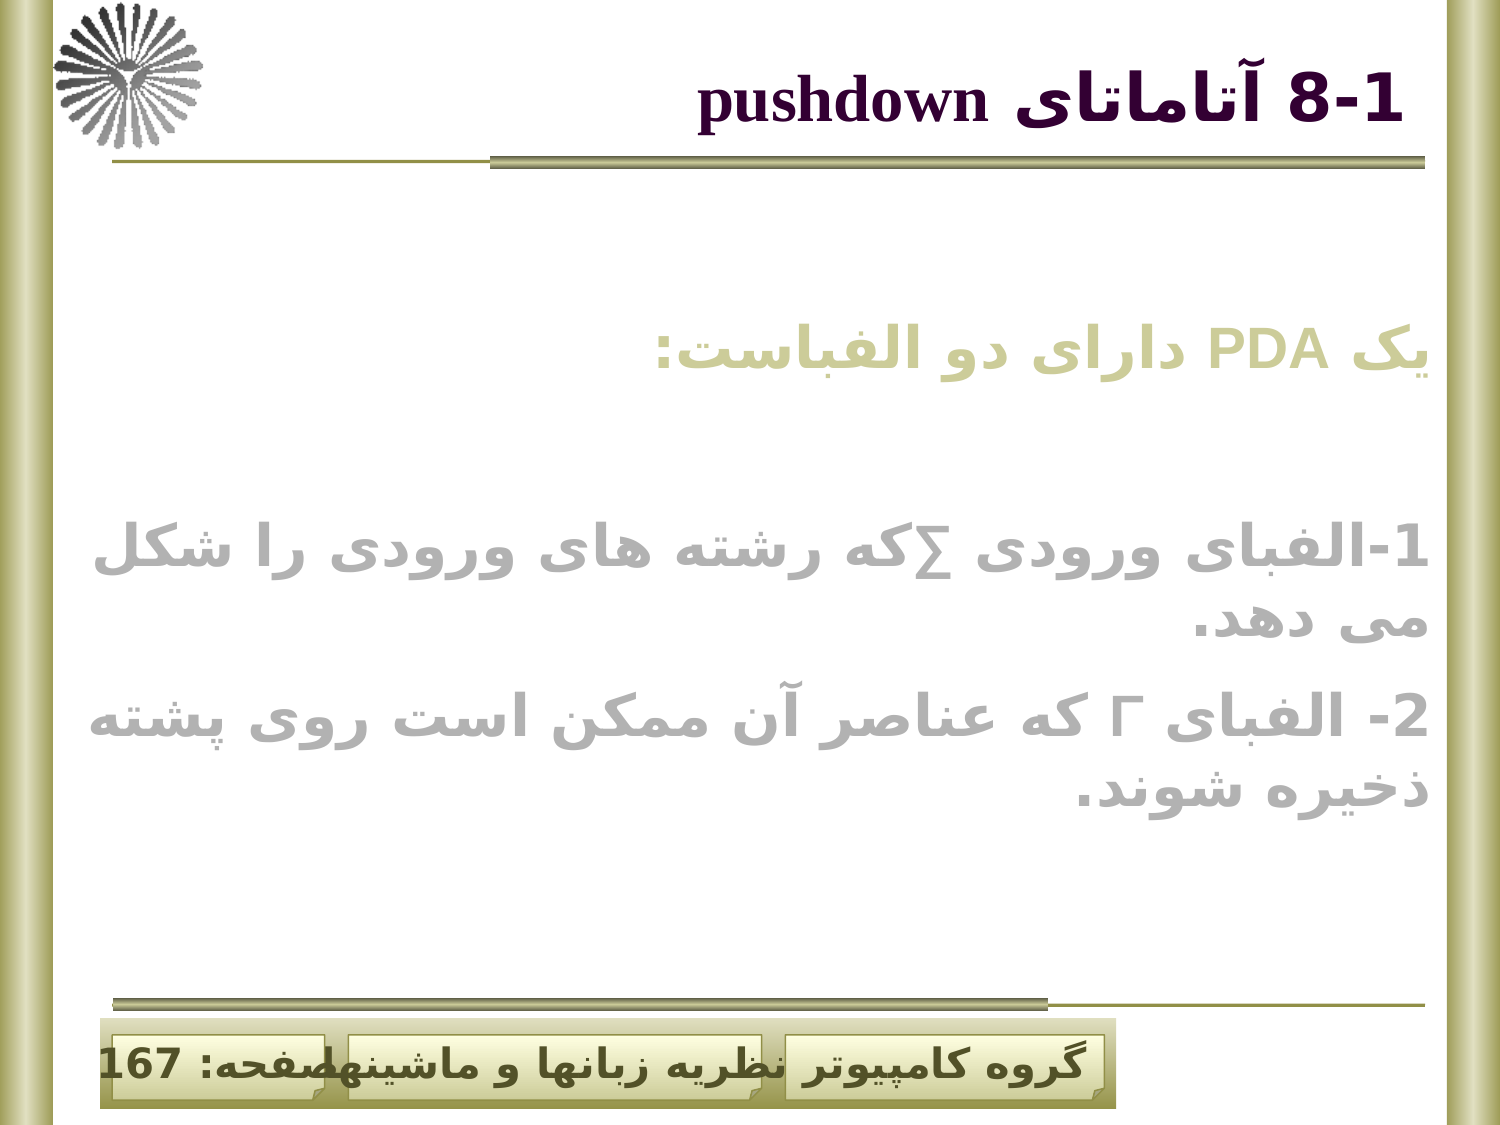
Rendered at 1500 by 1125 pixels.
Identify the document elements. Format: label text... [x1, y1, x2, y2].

title 8-1 آتاماتای pushdown [147, 42, 1423, 147]
text_box یک PDA دارای دو الفباست: 1-الفبای ورودی ∑که رشته های ورودی را شکل می دهد. 2- الفبای Γ که عناصر آن ممکن است روی پشته ذخیره شوند. [53, 302, 1447, 826]
